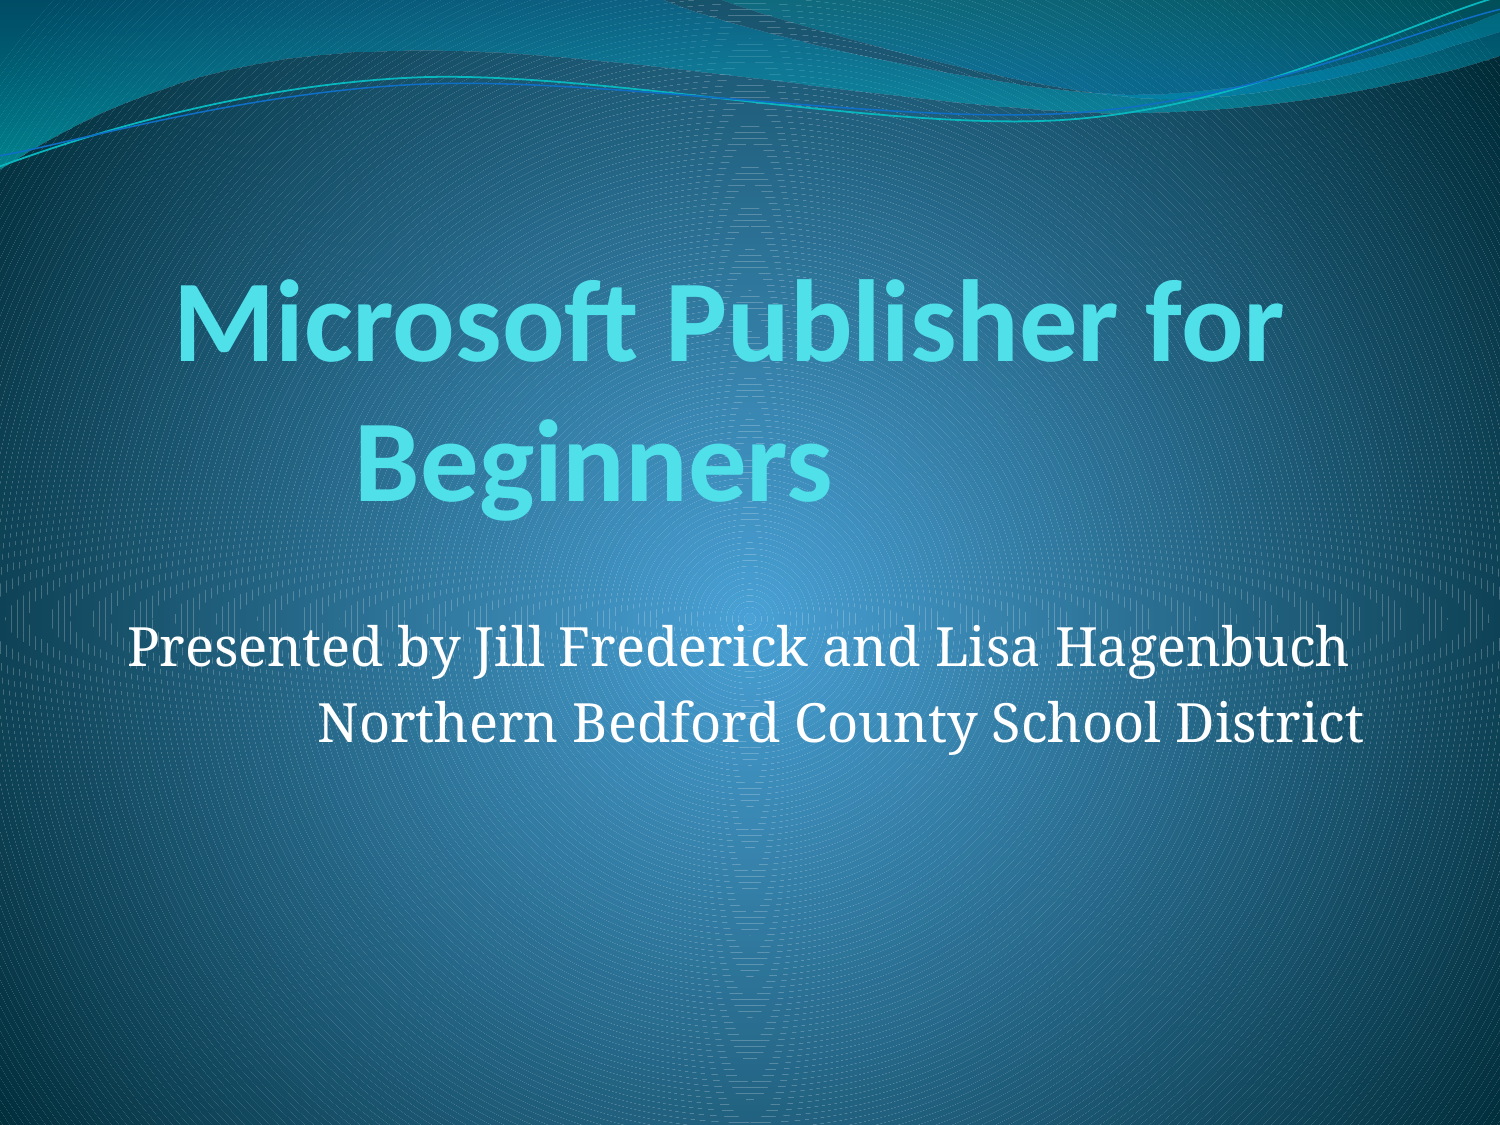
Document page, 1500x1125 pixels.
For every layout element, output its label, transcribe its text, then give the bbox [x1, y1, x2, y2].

title Microsoft Publisher for Beginners [87, 224, 1376, 525]
subtitle Presented by Jill Frederick and Lisa Hagenbuch Northern Bedford County School District [87, 529, 1376, 818]
